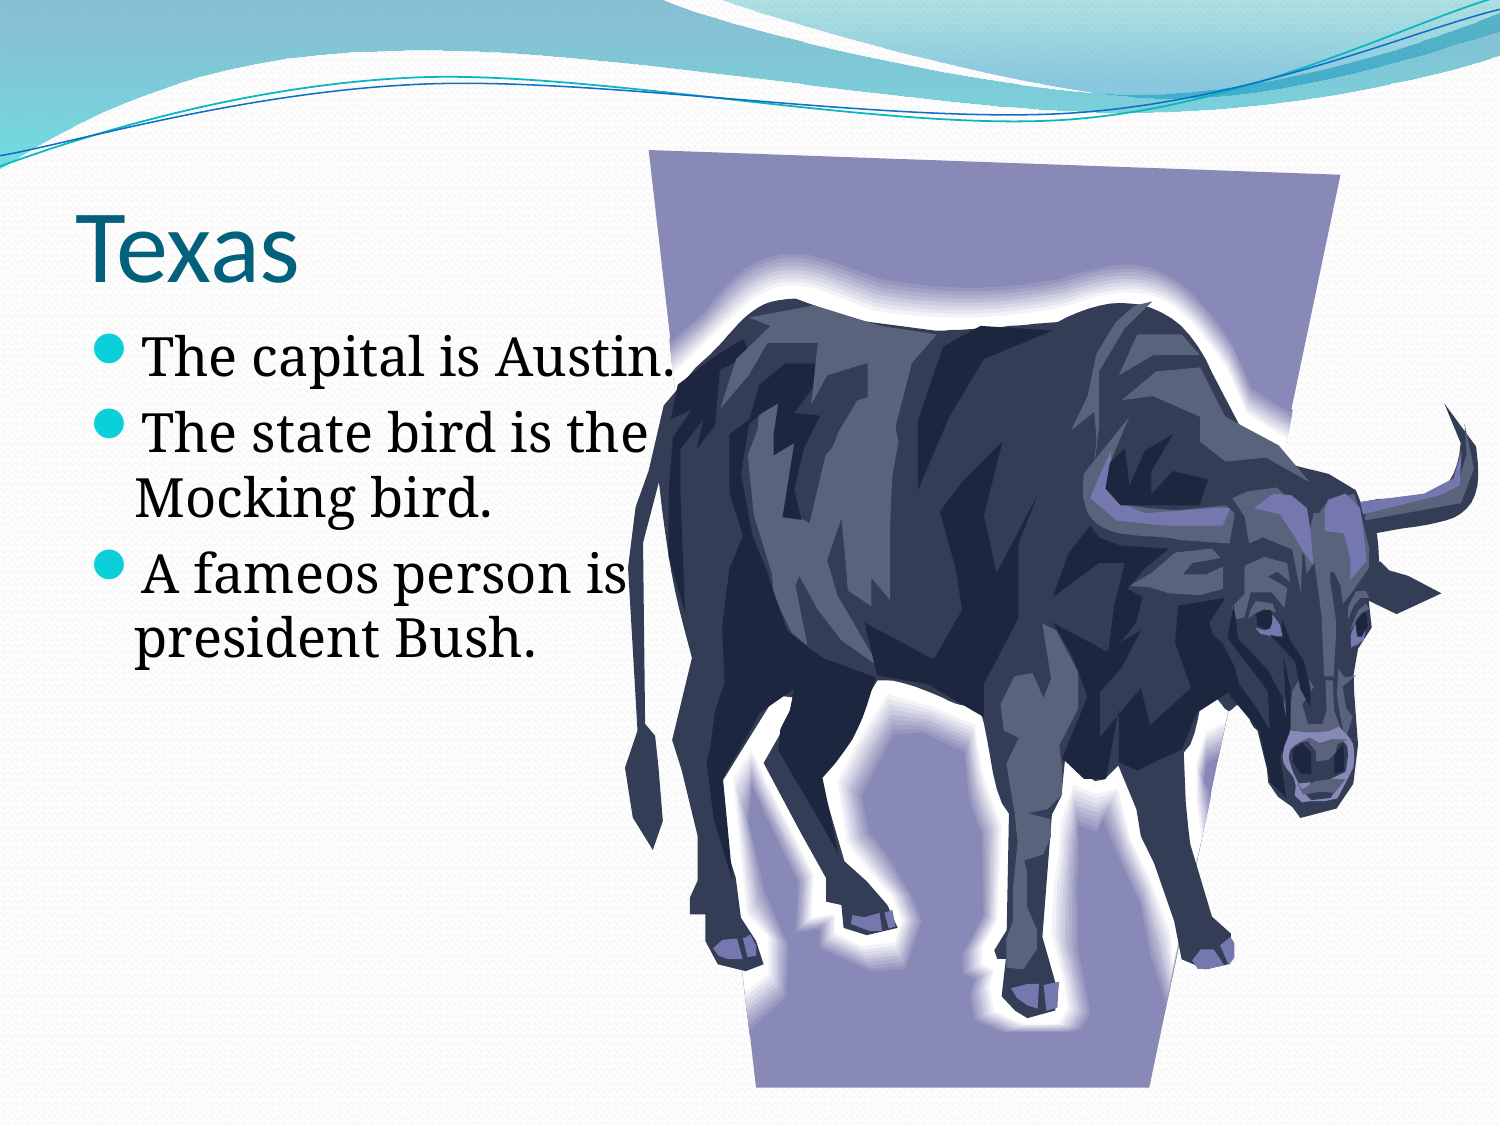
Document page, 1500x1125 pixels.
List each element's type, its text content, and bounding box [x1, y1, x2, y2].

list The capital is Austin. The state bird is the Mocking bird. A fameos person is president Bush. [75, 314, 617, 1043]
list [624, 149, 1490, 1088]
title Texas [75, 115, 1425, 303]
